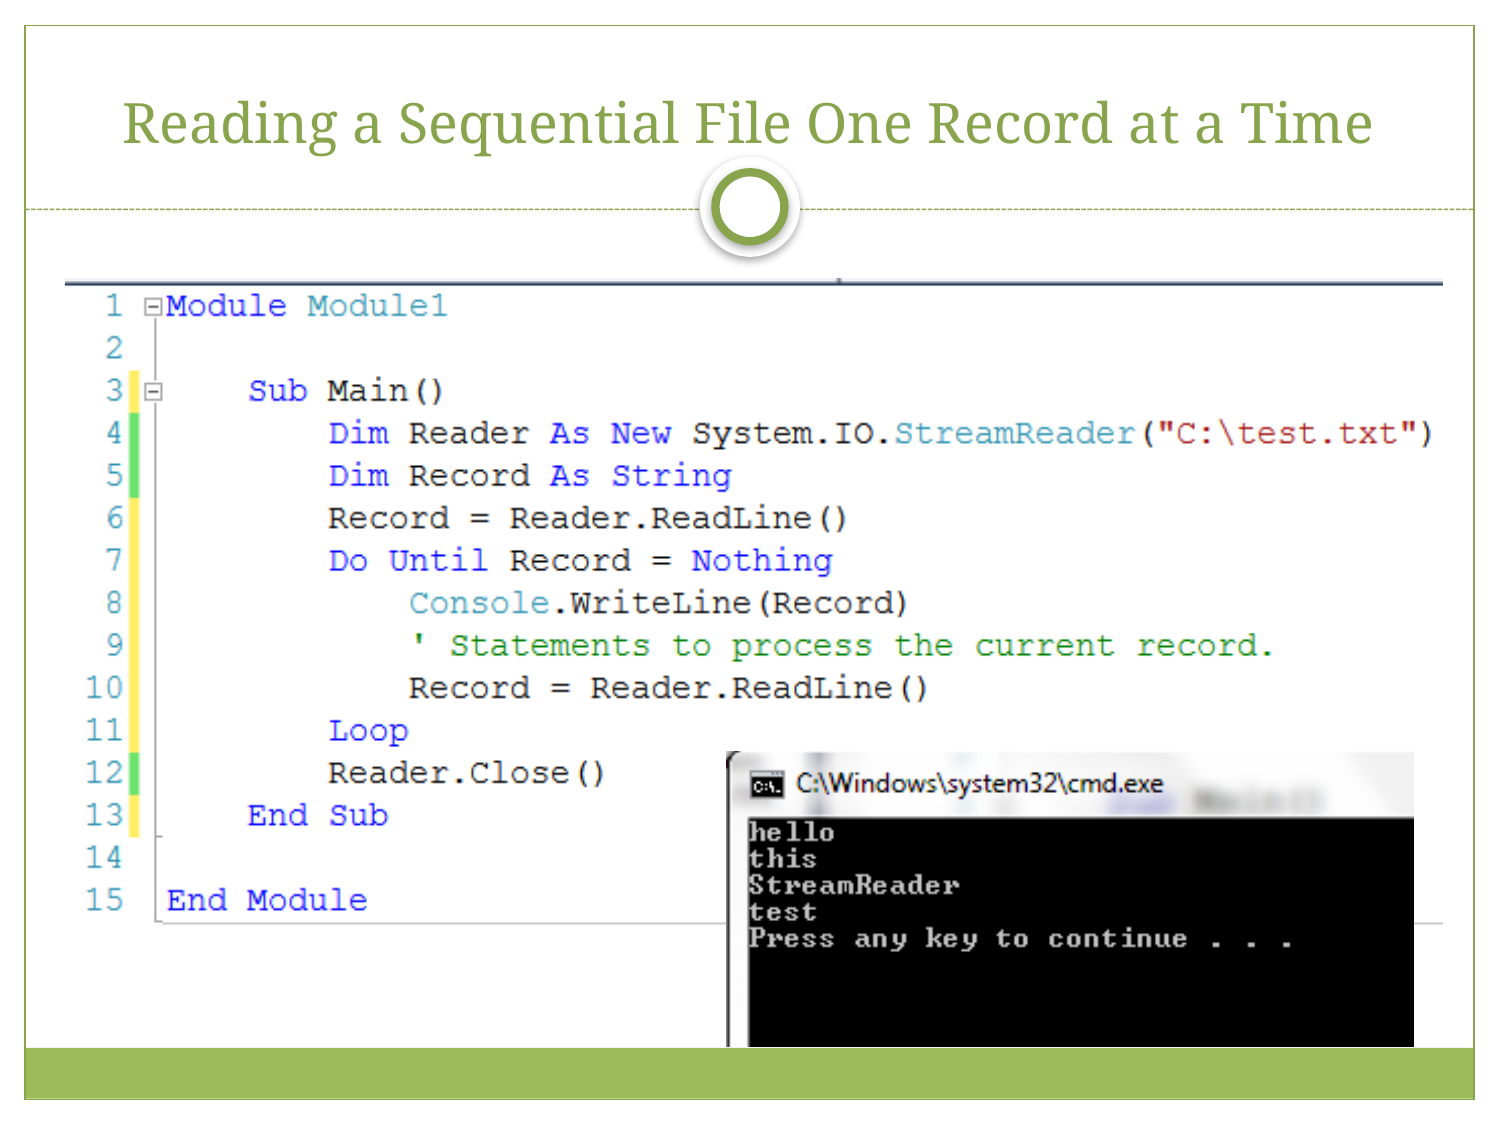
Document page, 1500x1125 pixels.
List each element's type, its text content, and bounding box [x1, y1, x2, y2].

picture [64, 278, 1444, 1048]
title Reading a Sequential File One Record at a Time [49, 37, 1450, 162]
